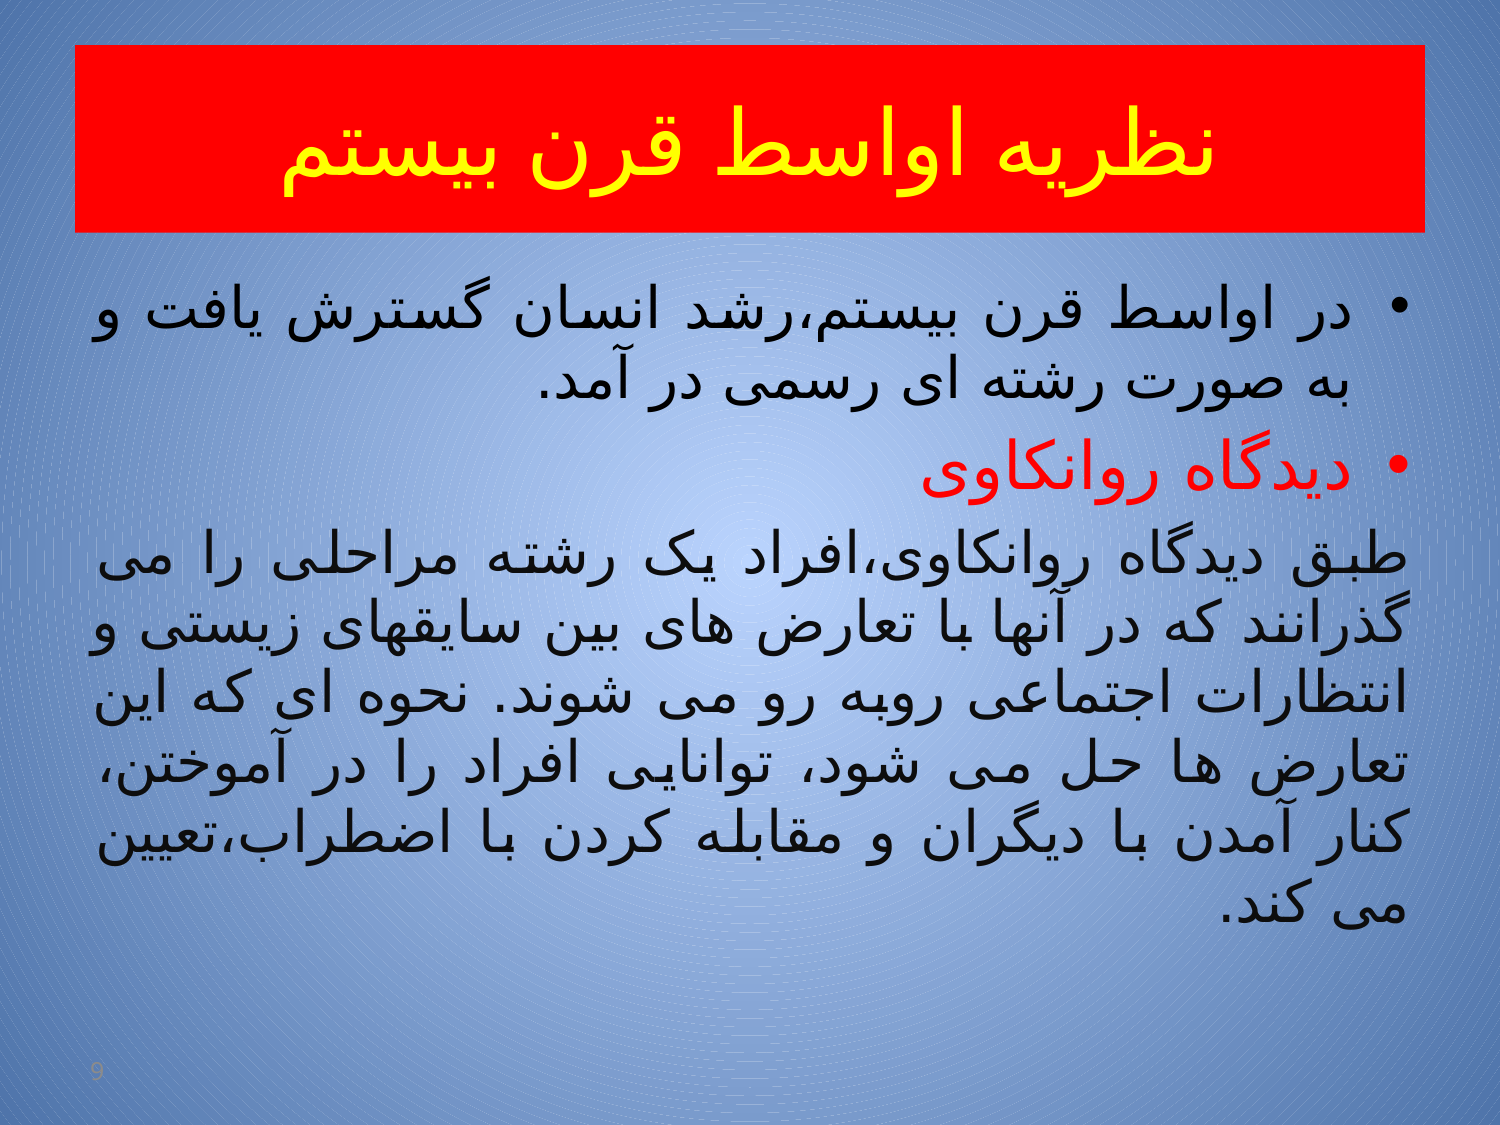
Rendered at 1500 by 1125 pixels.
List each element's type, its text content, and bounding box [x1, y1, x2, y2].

list در اواسط قرن بیستم،رشد انسان گسترش یافت و به صورت رشته ای رسمی در آمد. دیدگاه روانکاوی طبق دیدگاه روانکاوی،افراد یک رشته مراحلی را می گذرانند که در آنها با تعارض های بین سایقهای زیستی و انتظارات اجتماعی روبه رو می شوند. نحوه ای که این تعارض ها حل می شود، توانایی افراد را در آموختن، کنار آمدن با دیگران و مقابله کردن با اضطراب،تعیین می کند. [75, 262, 1425, 1005]
slide_number 9 [75, 1042, 425, 1103]
title نظریه اواسط قرن بیستم [75, 45, 1425, 233]
